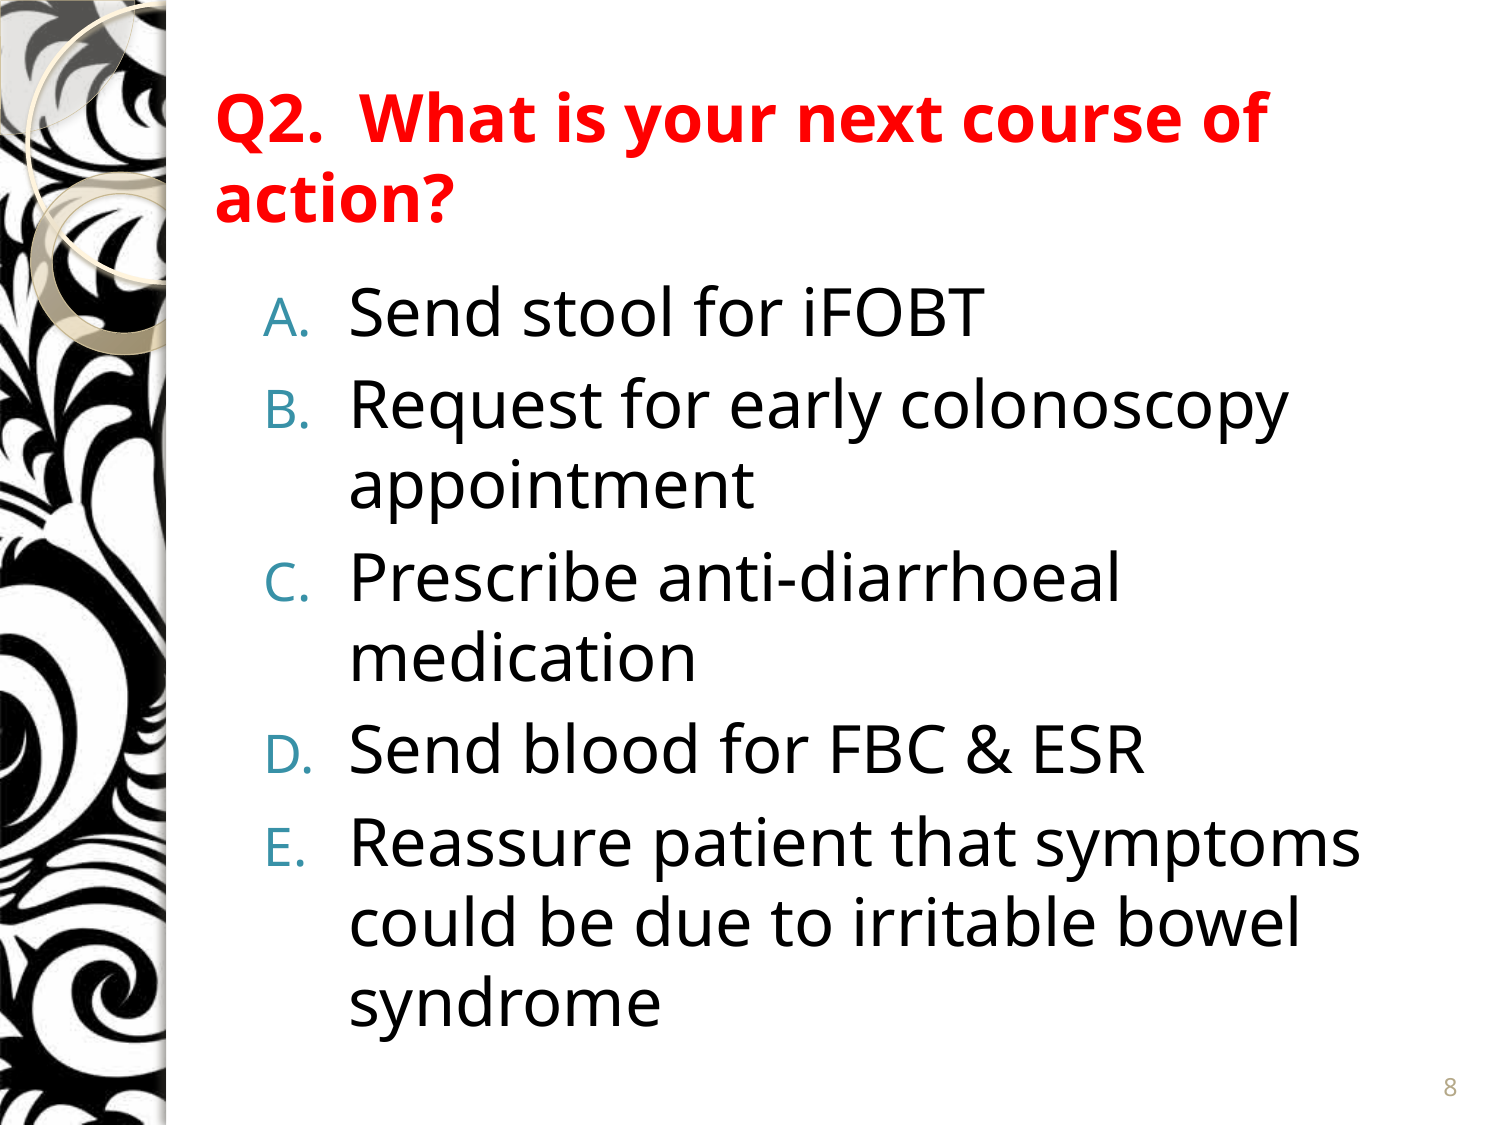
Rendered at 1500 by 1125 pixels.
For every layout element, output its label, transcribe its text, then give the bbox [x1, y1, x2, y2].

slide_number 8 [1413, 1034, 1488, 1113]
list Send stool for iFOBT Request for early colonoscopy appointment Prescribe anti-diarrhoeal medication Send blood for FBC & ESR Reassure patient that symptoms could be due to irritable bowel syndrome [235, 262, 1450, 1050]
picture [32, 13, 160, 207]
picture [136, 0, 164, 4]
title Q2. What is your next course of action? [200, 62, 1466, 250]
picture [53, 241, 160, 332]
picture [0, 134, 166, 1125]
picture [62, 195, 160, 280]
